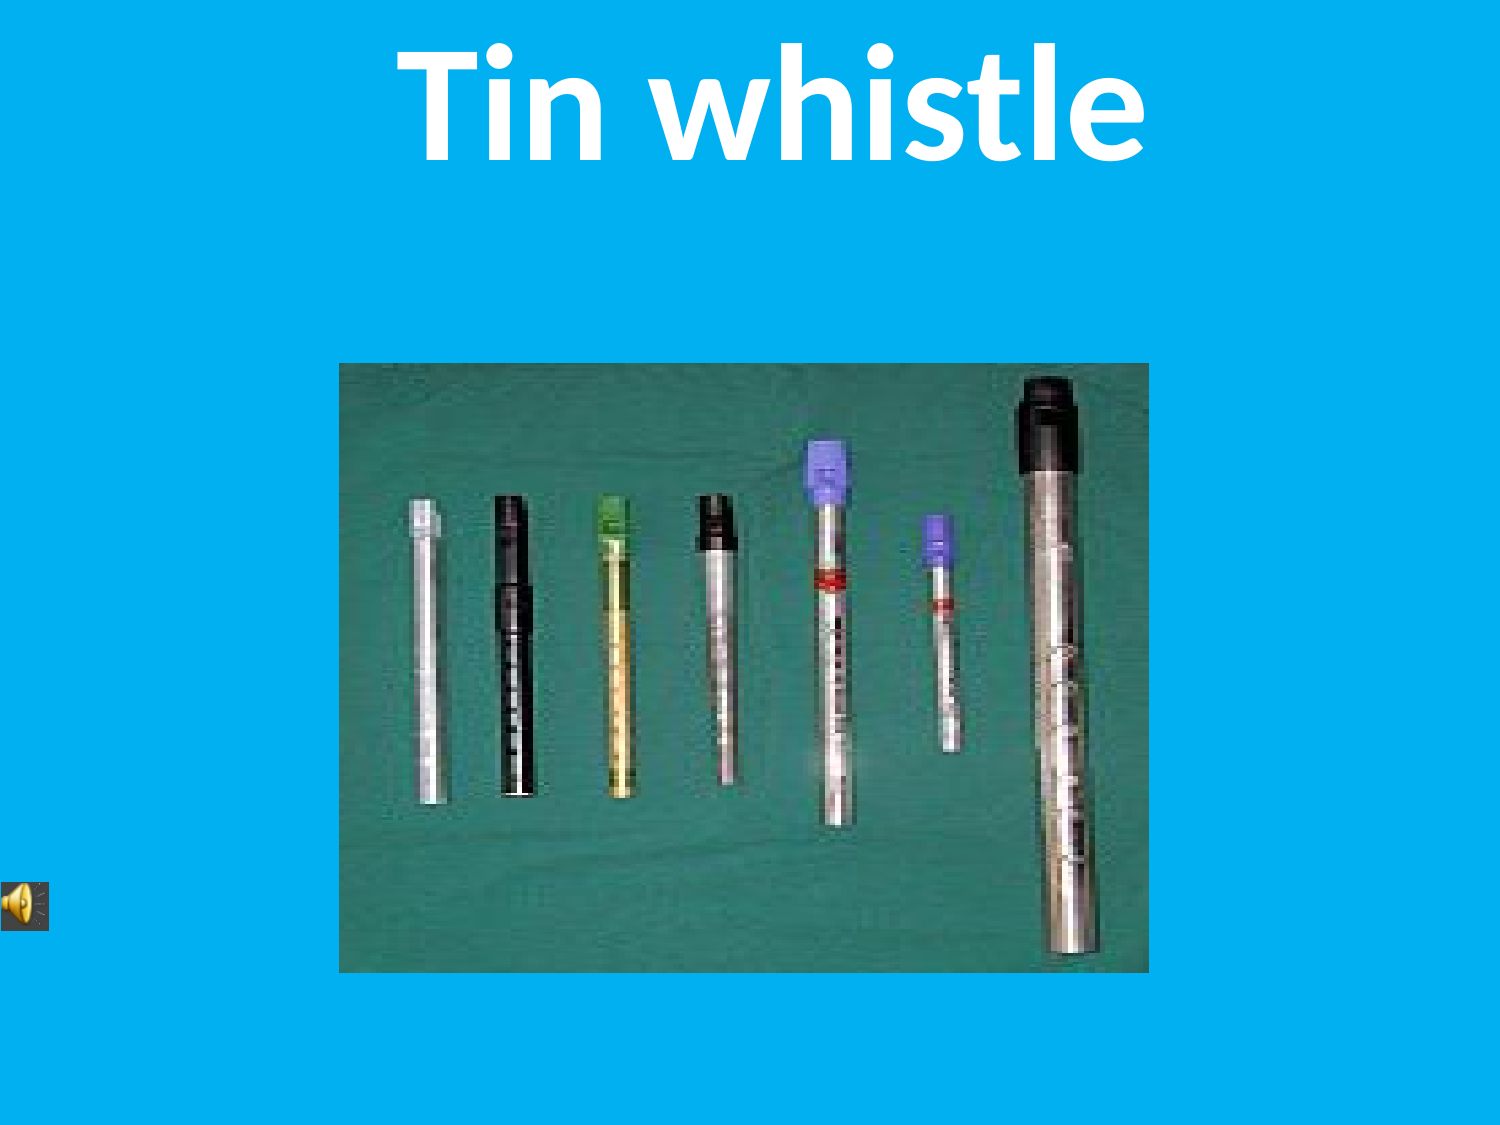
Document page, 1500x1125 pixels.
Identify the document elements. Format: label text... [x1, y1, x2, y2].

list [339, 363, 1149, 973]
picture [2, 883, 48, 930]
text_box Tin whistle [70, 0, 1477, 188]
